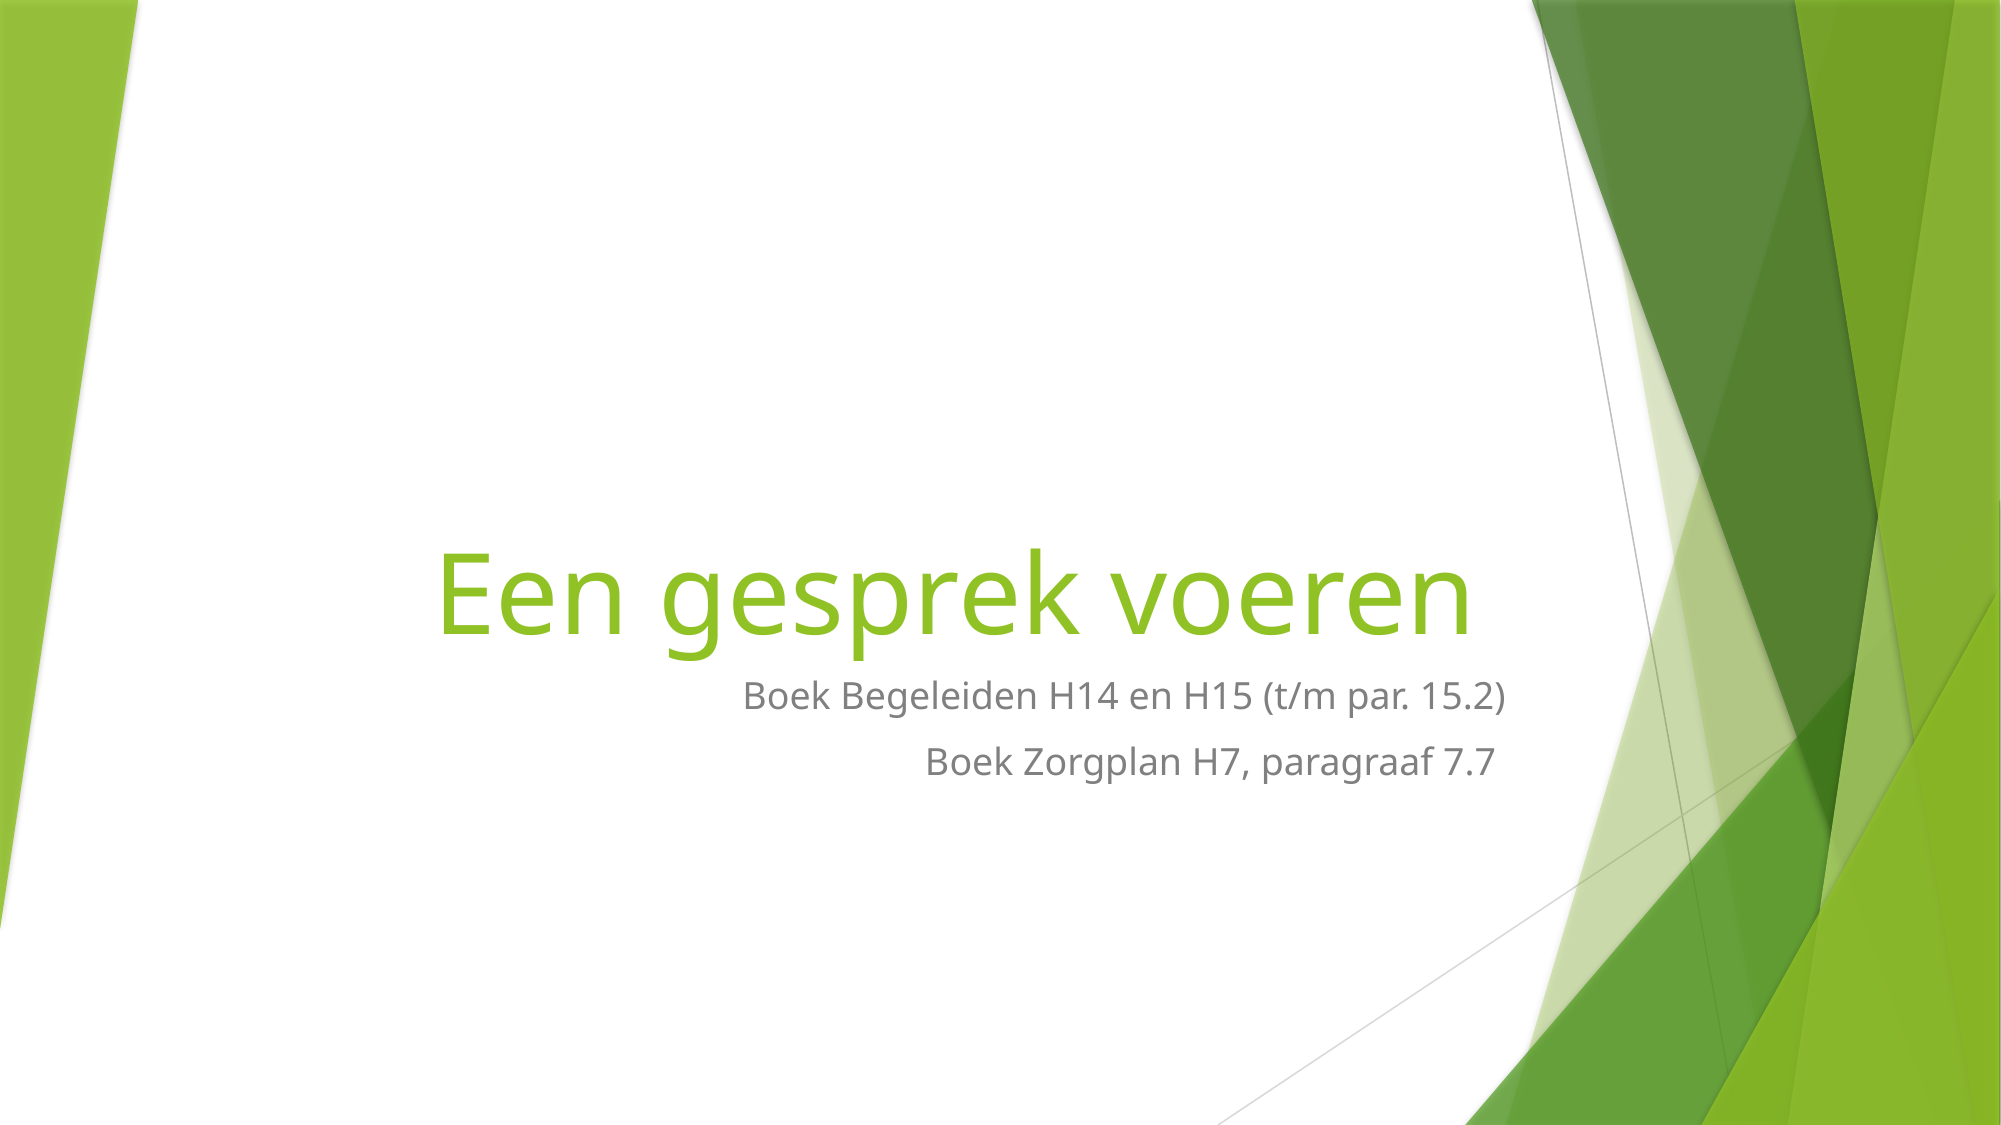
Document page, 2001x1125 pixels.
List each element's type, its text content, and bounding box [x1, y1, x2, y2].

subtitle Boek Begeleiden H14 en H15 (t/m par. 15.2) Boek Zorgplan H7, paragraaf 7.7 [247, 664, 1522, 845]
title Een gesprek voeren [247, 394, 1522, 664]
